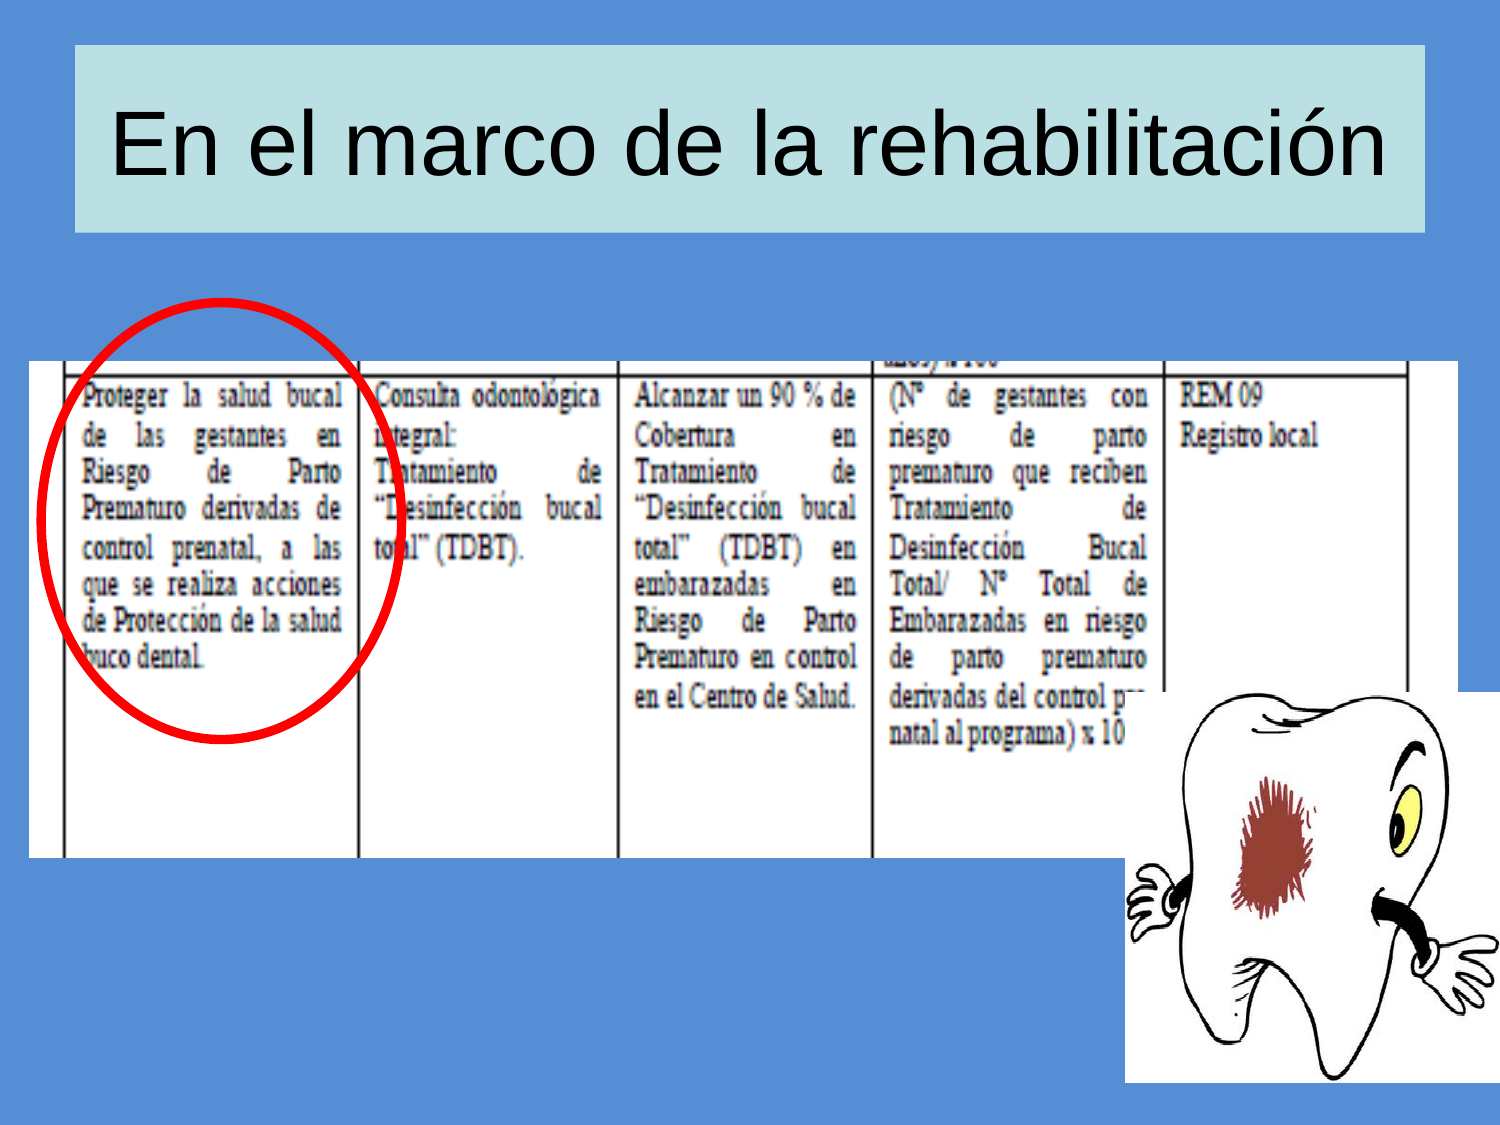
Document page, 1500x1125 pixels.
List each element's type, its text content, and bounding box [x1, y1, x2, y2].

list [29, 361, 1458, 859]
title En el marco de la rehabilitación [74, 44, 1426, 233]
picture [1124, 692, 1500, 1083]
text_box [96, 300, 346, 360]
